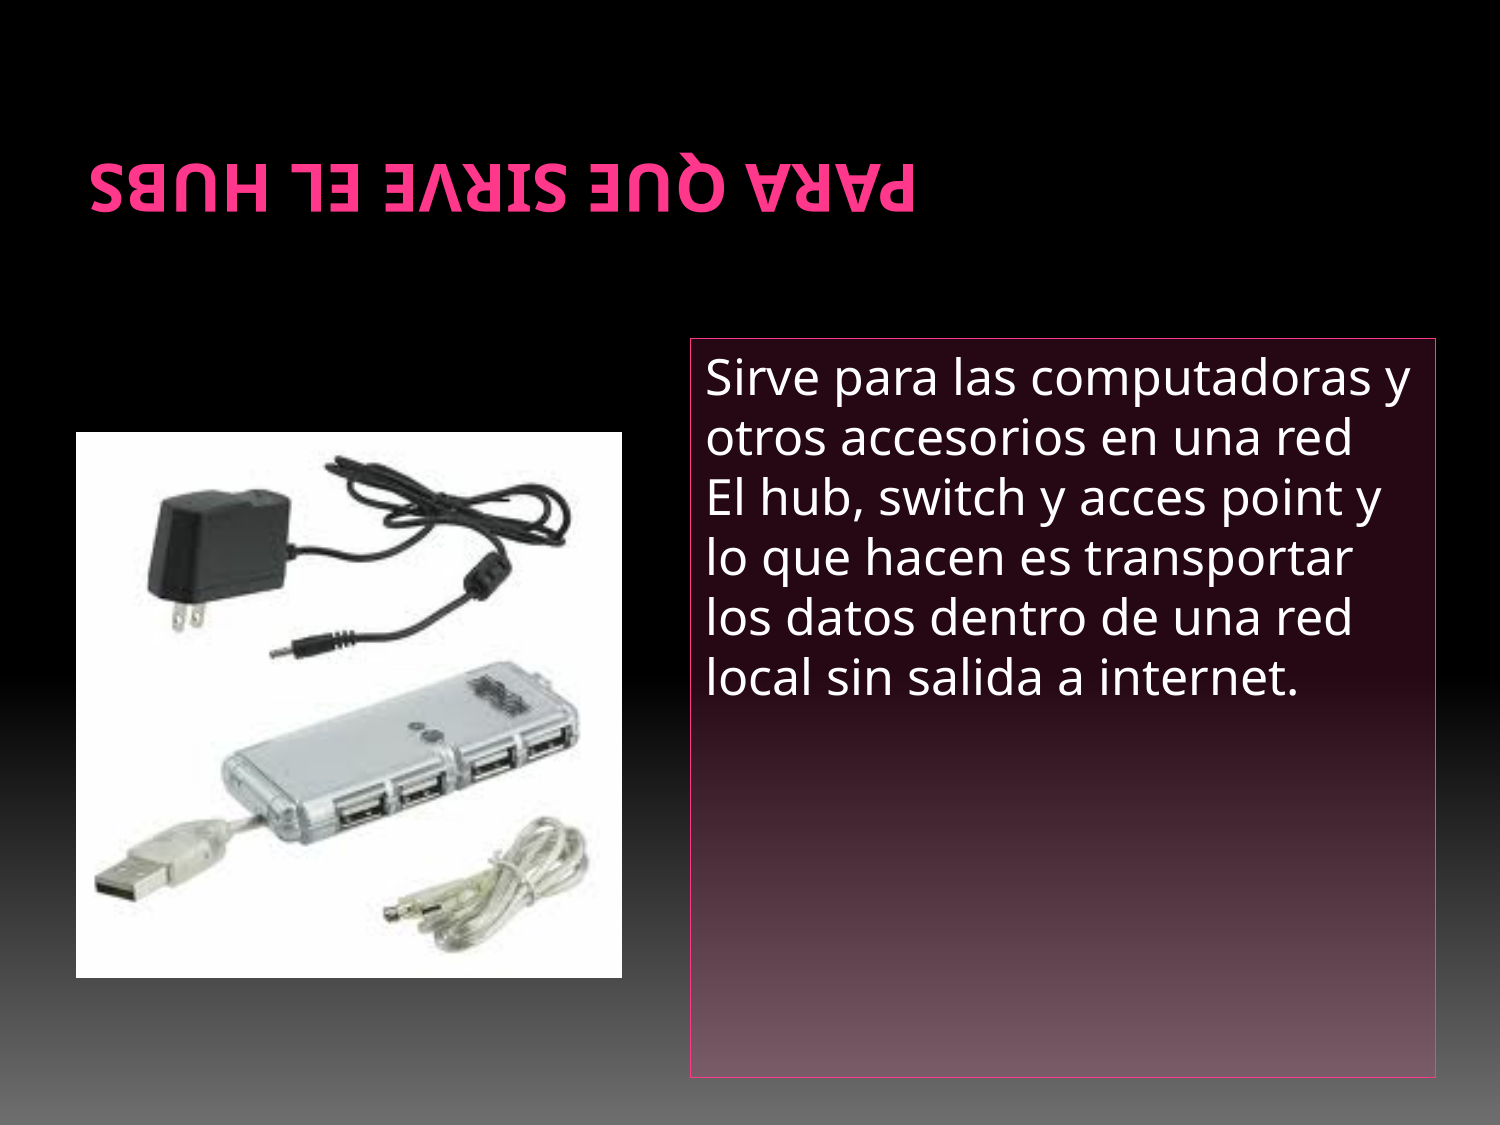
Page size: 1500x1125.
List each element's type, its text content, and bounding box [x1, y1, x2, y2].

title Para que sirve el hubs [74, 66, 1255, 239]
picture [76, 432, 622, 978]
list Sirve para las computadoras y otros accesorios en una red El hub, switch y acces point y lo que hacen es transportar los datos dentro de una red local sin salida a internet. [690, 338, 1436, 1078]
